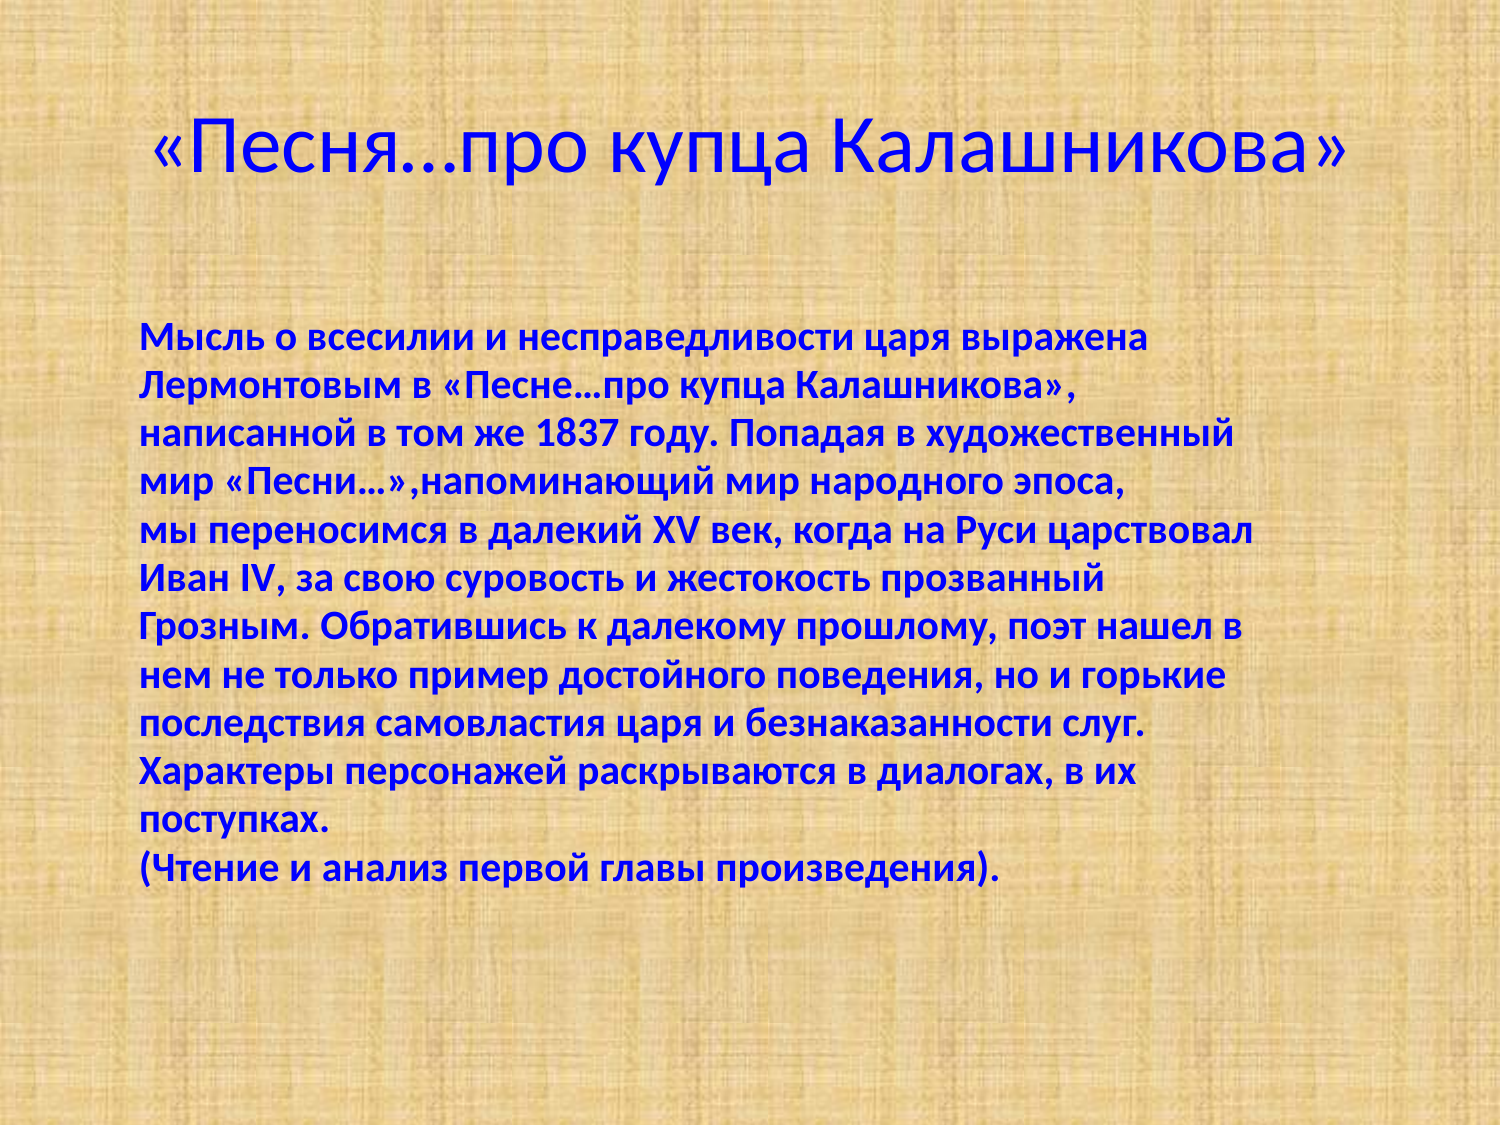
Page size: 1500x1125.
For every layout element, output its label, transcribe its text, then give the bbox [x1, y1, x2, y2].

picture [0, 0, 1500, 1125]
list Мысль о всесилии и несправедливости царя выражена Лермонтовым в «Песне…про купца Калашникова», написанной в том же 1837 году. Попадая в художественный мир «Песни…»,напоминающий мир народного эпоса, мы переносимся в далекий XV век, когда на Руси царствовал Иван IV, за свою суровость и жестокость прозванный Грозным. Обратившись к далекому прошлому, поэт нашел в нем не только пример достойного поведения, но и горькие последствия самовластия царя и безнаказанности слуг. Характеры персонажей раскрываются в диалогах, в их поступках. (Чтение и анализ первой главы произведения). [123, 267, 1331, 1005]
title «Песня…про купца Калашникова» [75, 45, 1425, 233]
